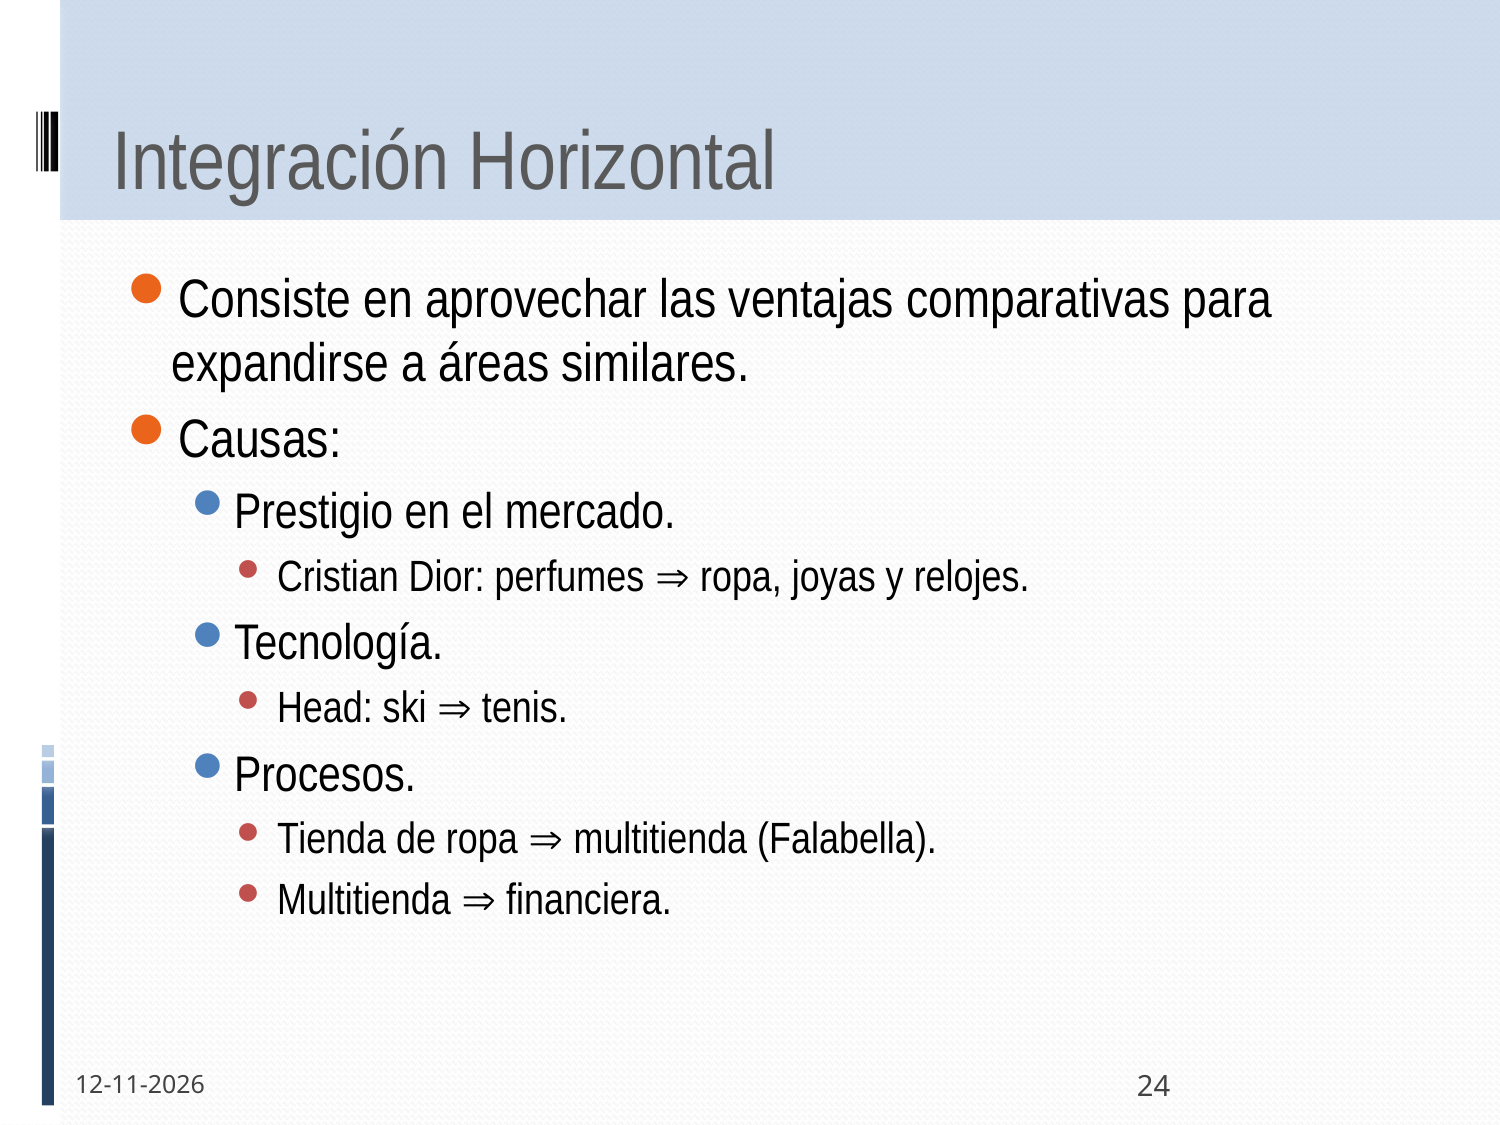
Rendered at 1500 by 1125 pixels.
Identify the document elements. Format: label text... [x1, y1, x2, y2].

title Integración Horizontal [111, 18, 1436, 207]
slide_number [75, 1042, 243, 1103]
slide_number 24 [1045, 1046, 1171, 1107]
list Consiste en aprovechar las ventajas comparativas para expandirse a áreas similares. Causas: Prestigio en el mercado. Cristian Dior: perfumes  ropa, joyas y relojes. Tecnología. Head: ski  tenis. Procesos. Tienda de ropa  multitienda (Falabella). Multitienda  financiera. [111, 255, 1436, 1038]
